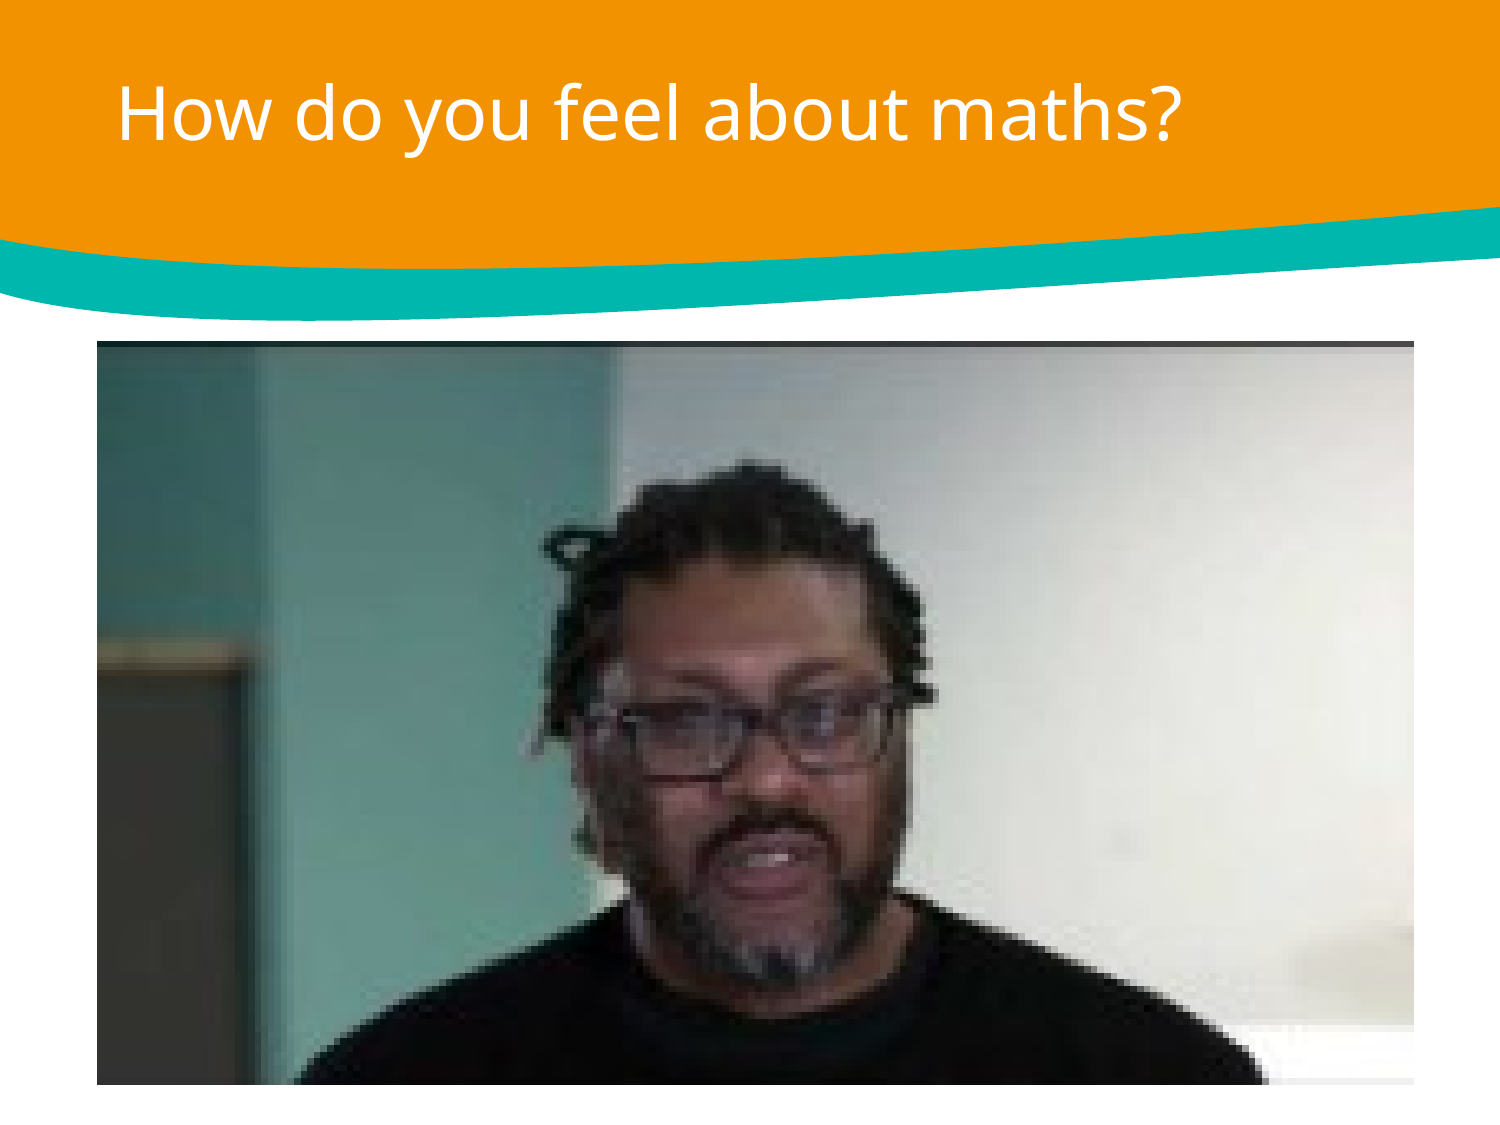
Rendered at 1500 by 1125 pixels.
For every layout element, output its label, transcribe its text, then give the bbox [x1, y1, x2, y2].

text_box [96, 340, 1415, 1086]
list How do you feel about maths? [100, 67, 1411, 258]
